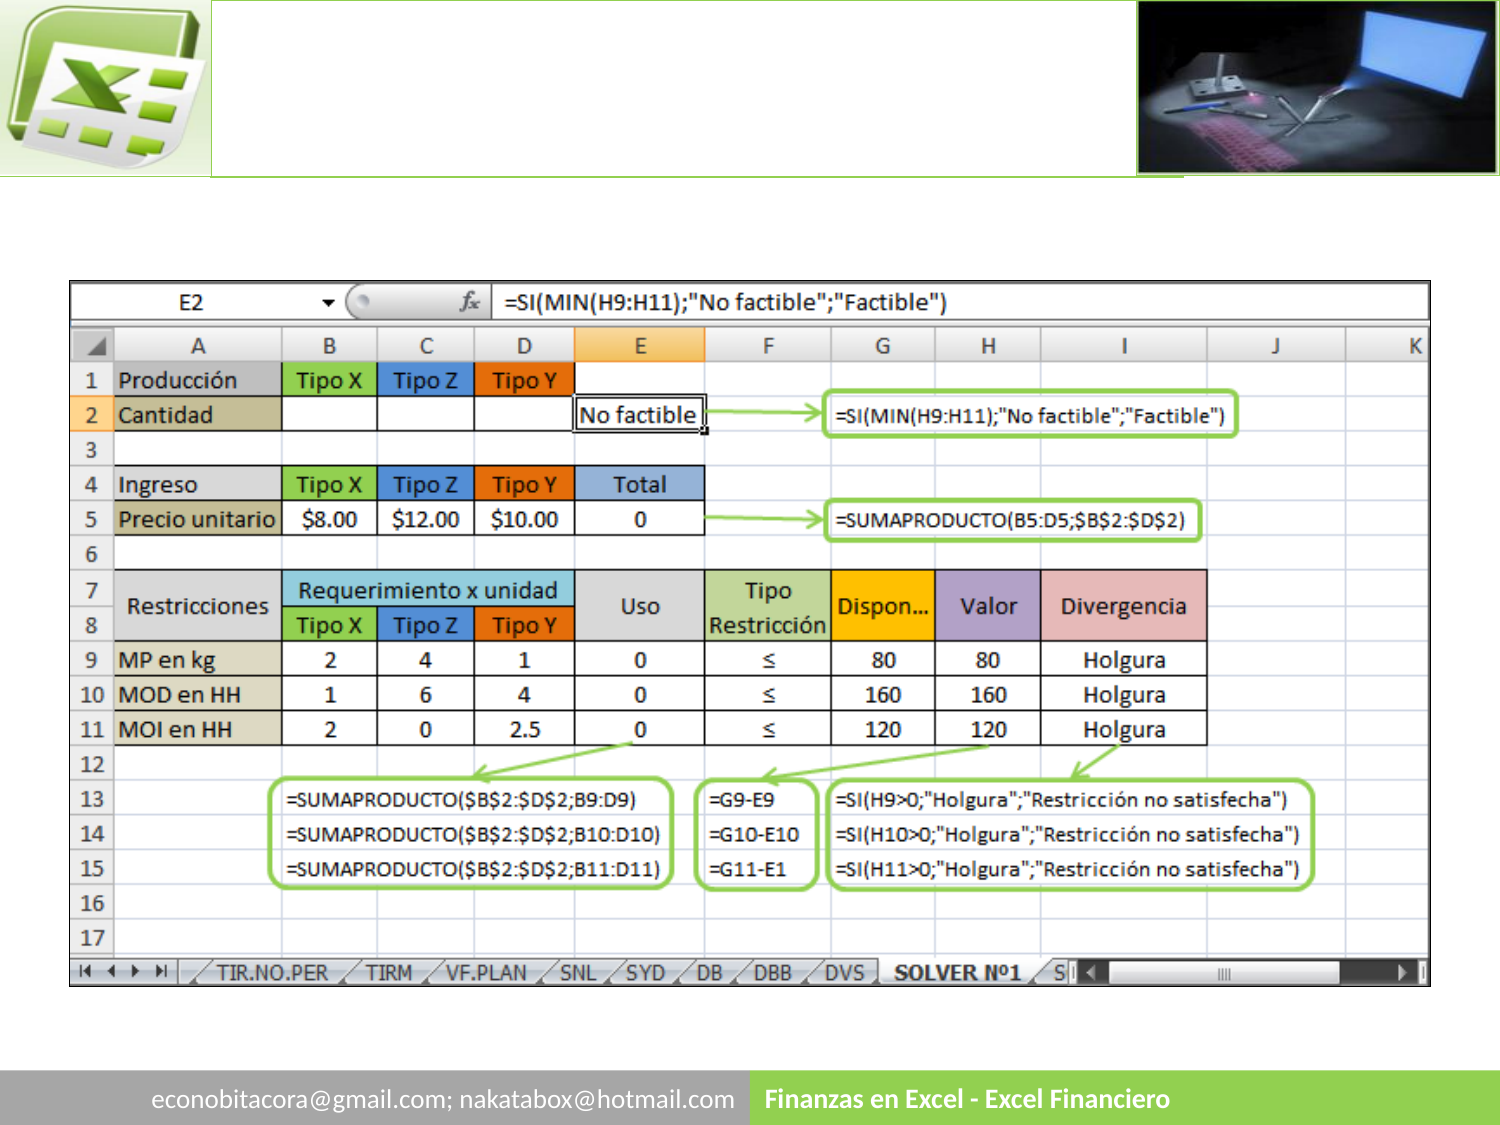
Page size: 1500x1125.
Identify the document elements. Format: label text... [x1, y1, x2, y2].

picture [1136, 0, 1500, 177]
text_box [212, 0, 1134, 178]
picture [70, 280, 1430, 987]
text_box econobitacora@gmail.com; nakatabox@hotmail.com [0, 1070, 749, 1125]
text_box Finanzas en Excel - Excel Financiero [749, 1070, 1500, 1125]
picture [0, 0, 212, 177]
